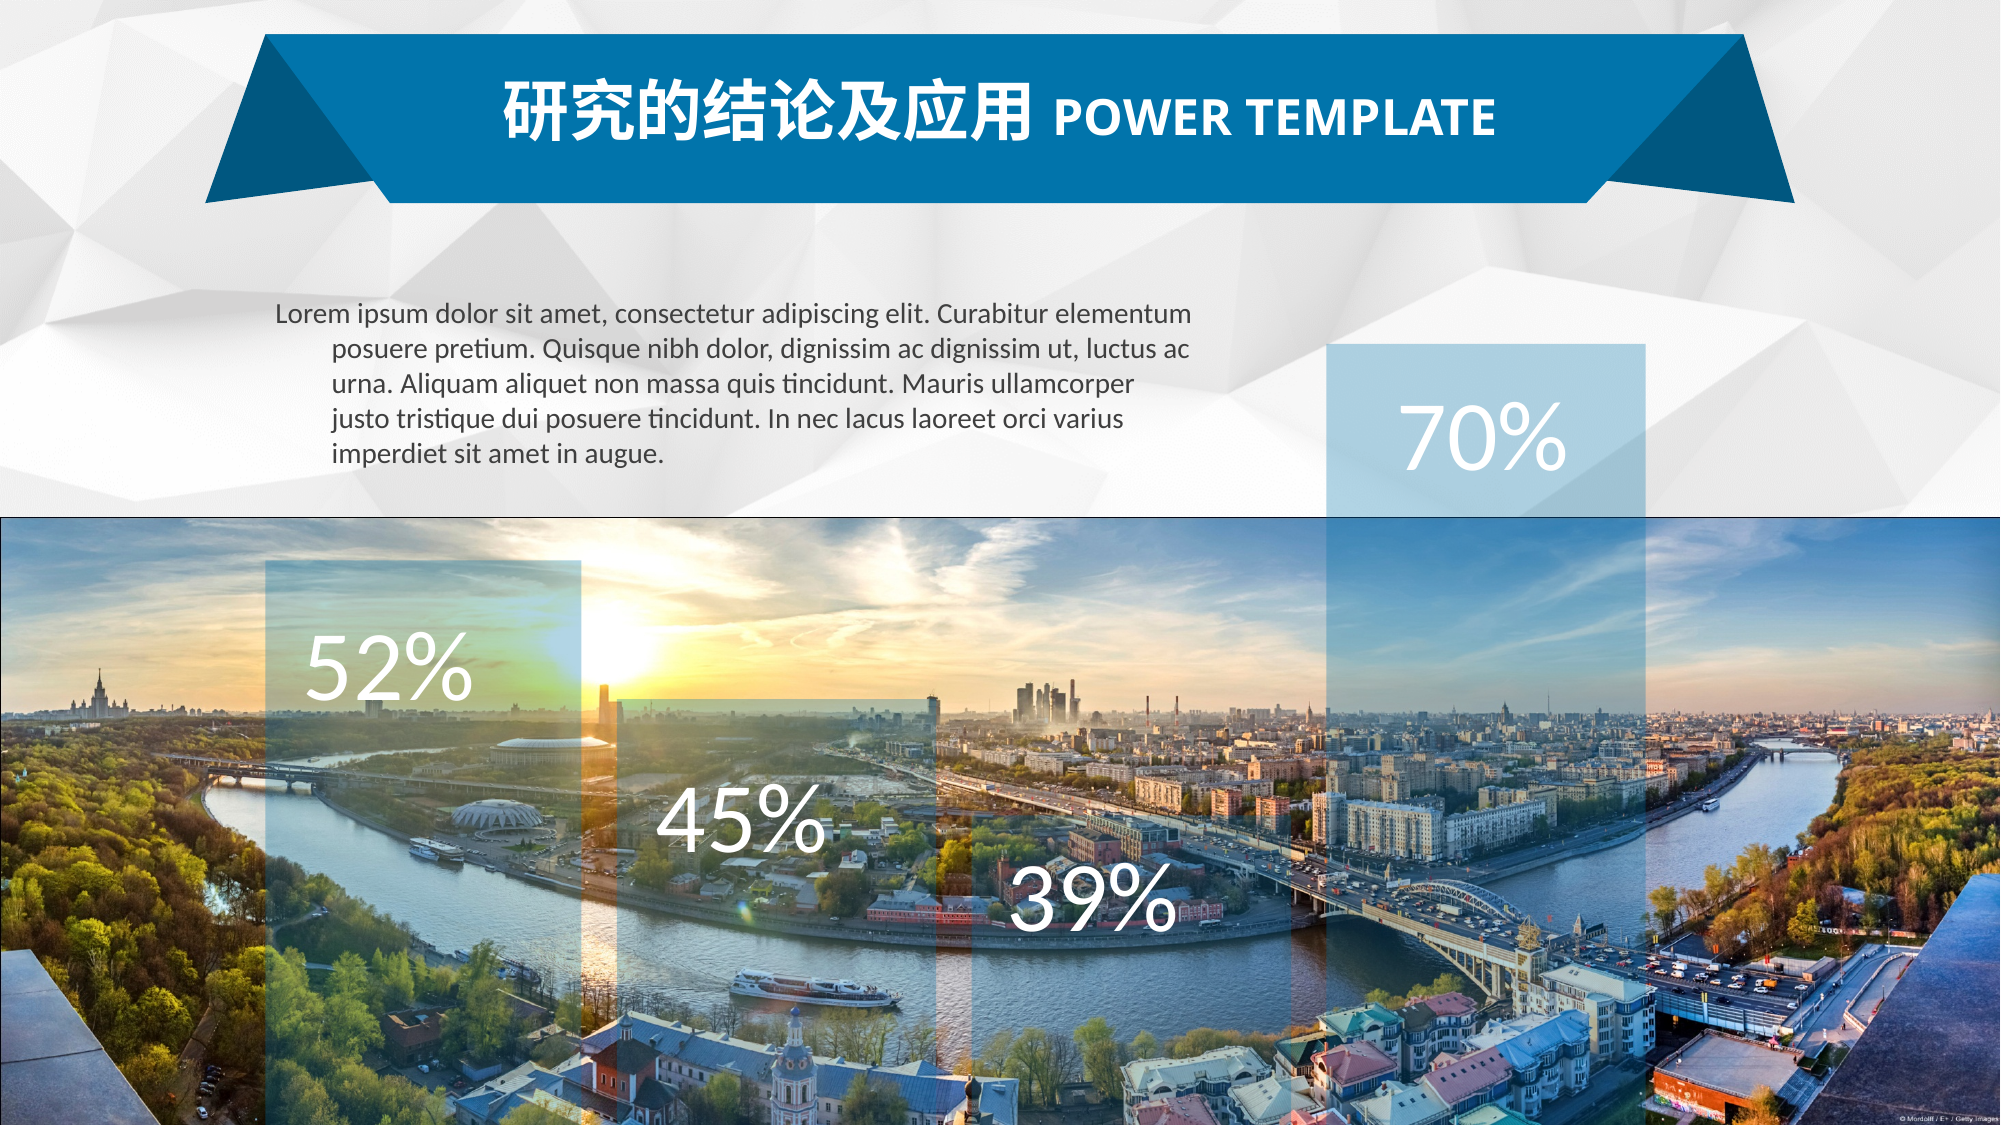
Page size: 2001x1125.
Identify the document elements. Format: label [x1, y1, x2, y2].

text_box [204, 34, 1796, 204]
picture [1498, 1119, 1517, 1125]
picture [0, 0, 2001, 1125]
